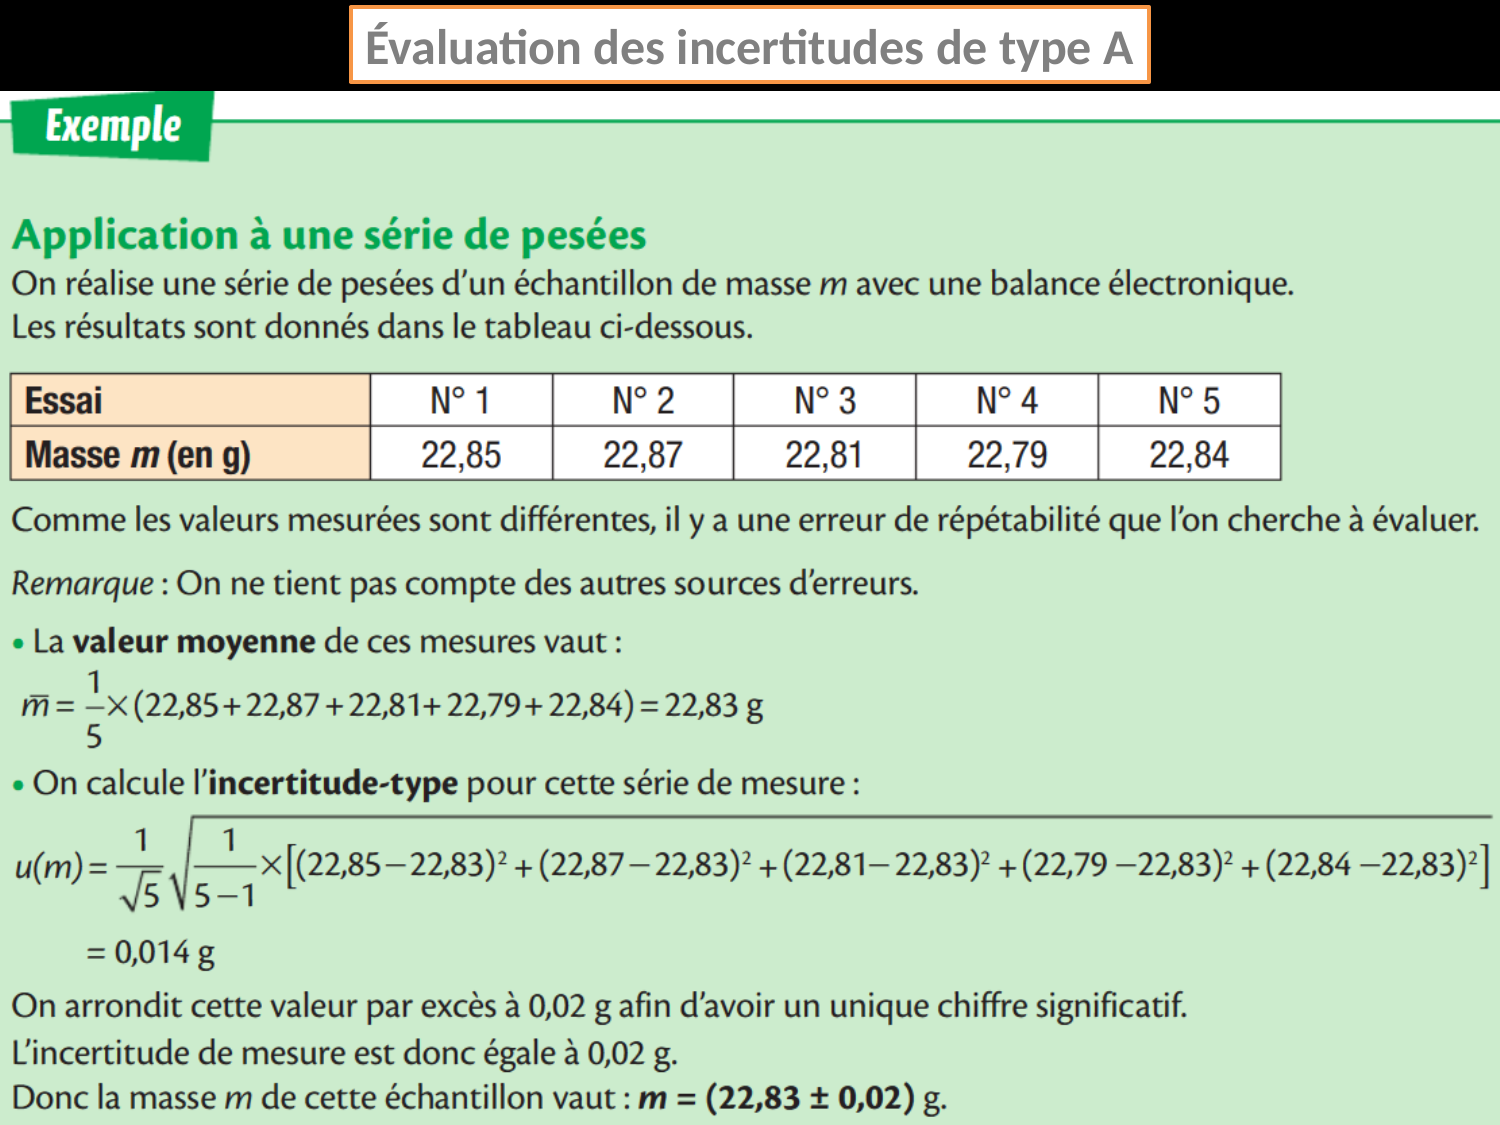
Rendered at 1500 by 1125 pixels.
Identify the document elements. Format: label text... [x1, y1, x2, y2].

text_box Évaluation des incertitudes de type A [349, 5, 1151, 84]
picture [0, 91, 1500, 1125]
